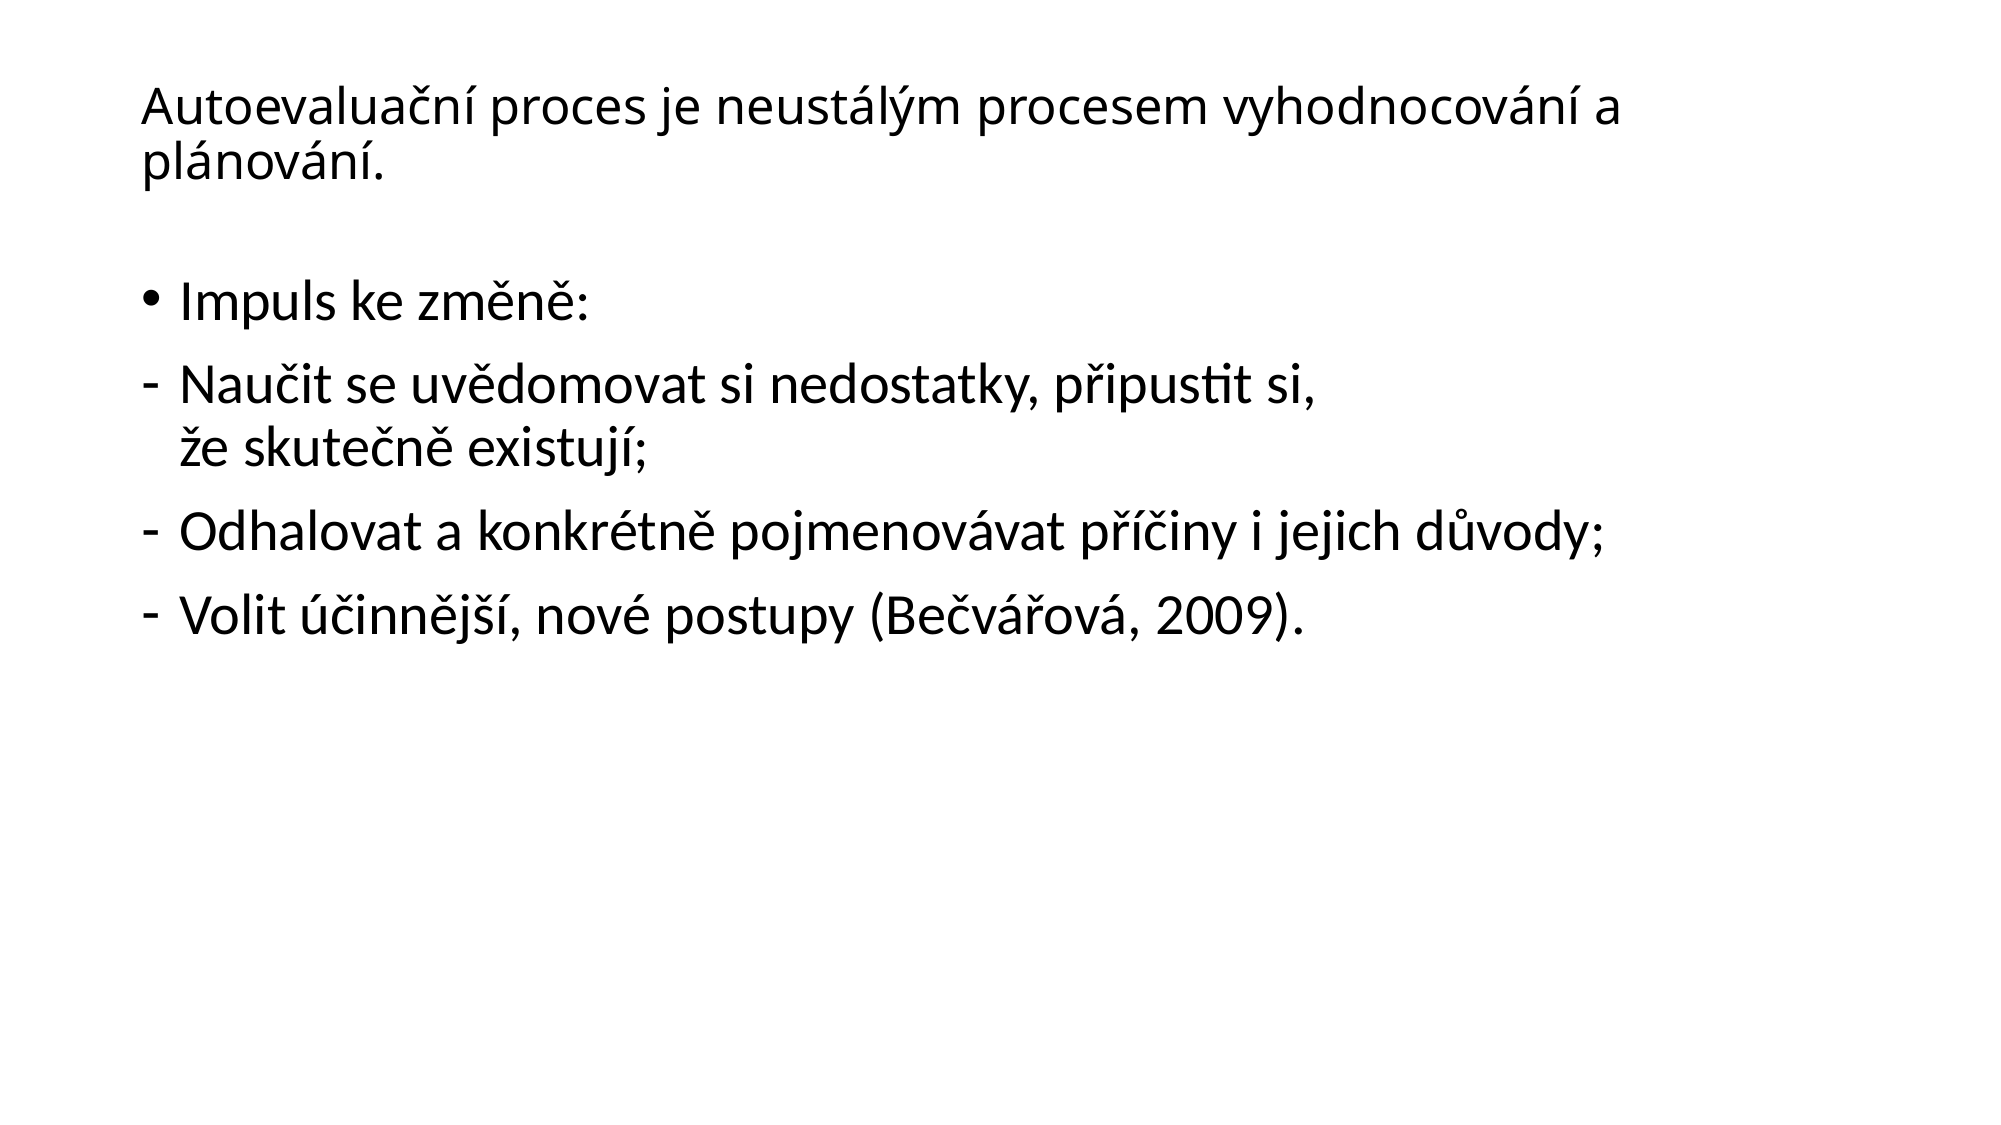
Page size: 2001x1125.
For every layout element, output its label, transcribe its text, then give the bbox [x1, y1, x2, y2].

title Autoevaluační proces je neustálým procesem vyhodnocování a plánování. [126, 72, 1675, 260]
list Impuls ke změně: Naučit se uvědomovat si nedostatky, připustit si, že skutečně existují; Odhalovat a konkrétně pojmenovávat příčiny i jejich důvody; Volit účinnější, nové postupy (Bečvářová, 2009). [126, 262, 1875, 1005]
